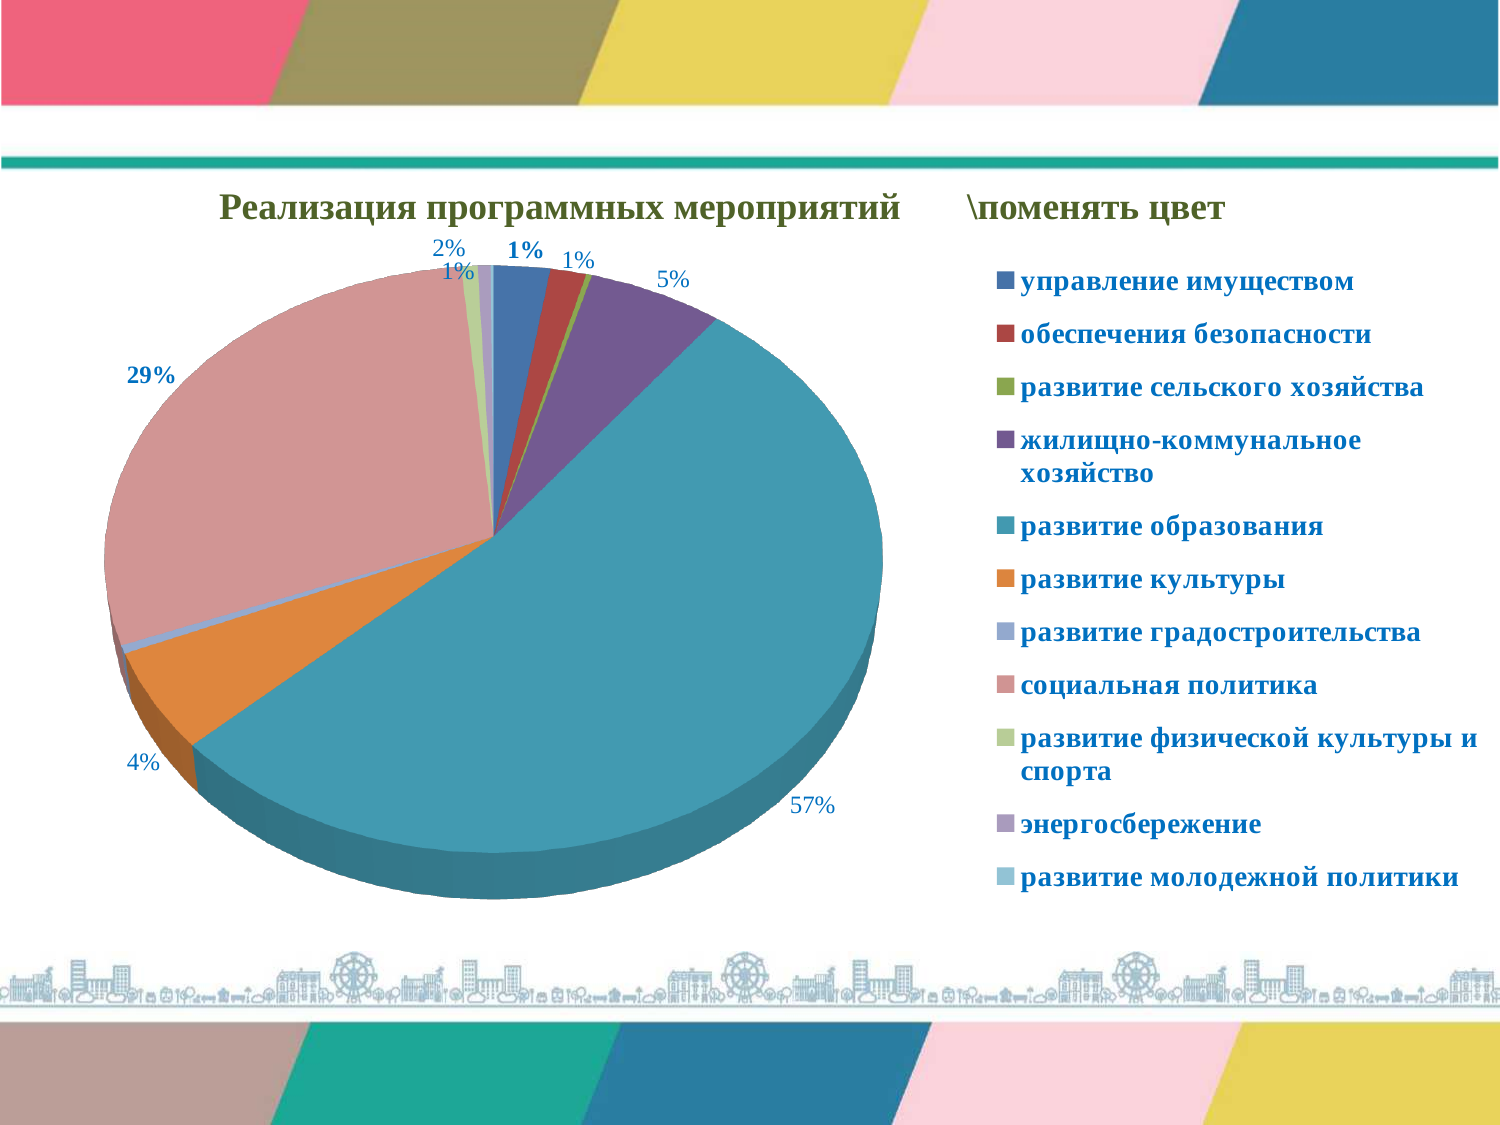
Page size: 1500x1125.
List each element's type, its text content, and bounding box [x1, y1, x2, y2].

title Реализация программных мероприятий \поменять цвет [0, 179, 1446, 224]
chart [0, 224, 1500, 914]
picture [0, 0, 1500, 172]
picture [0, 951, 1500, 1125]
